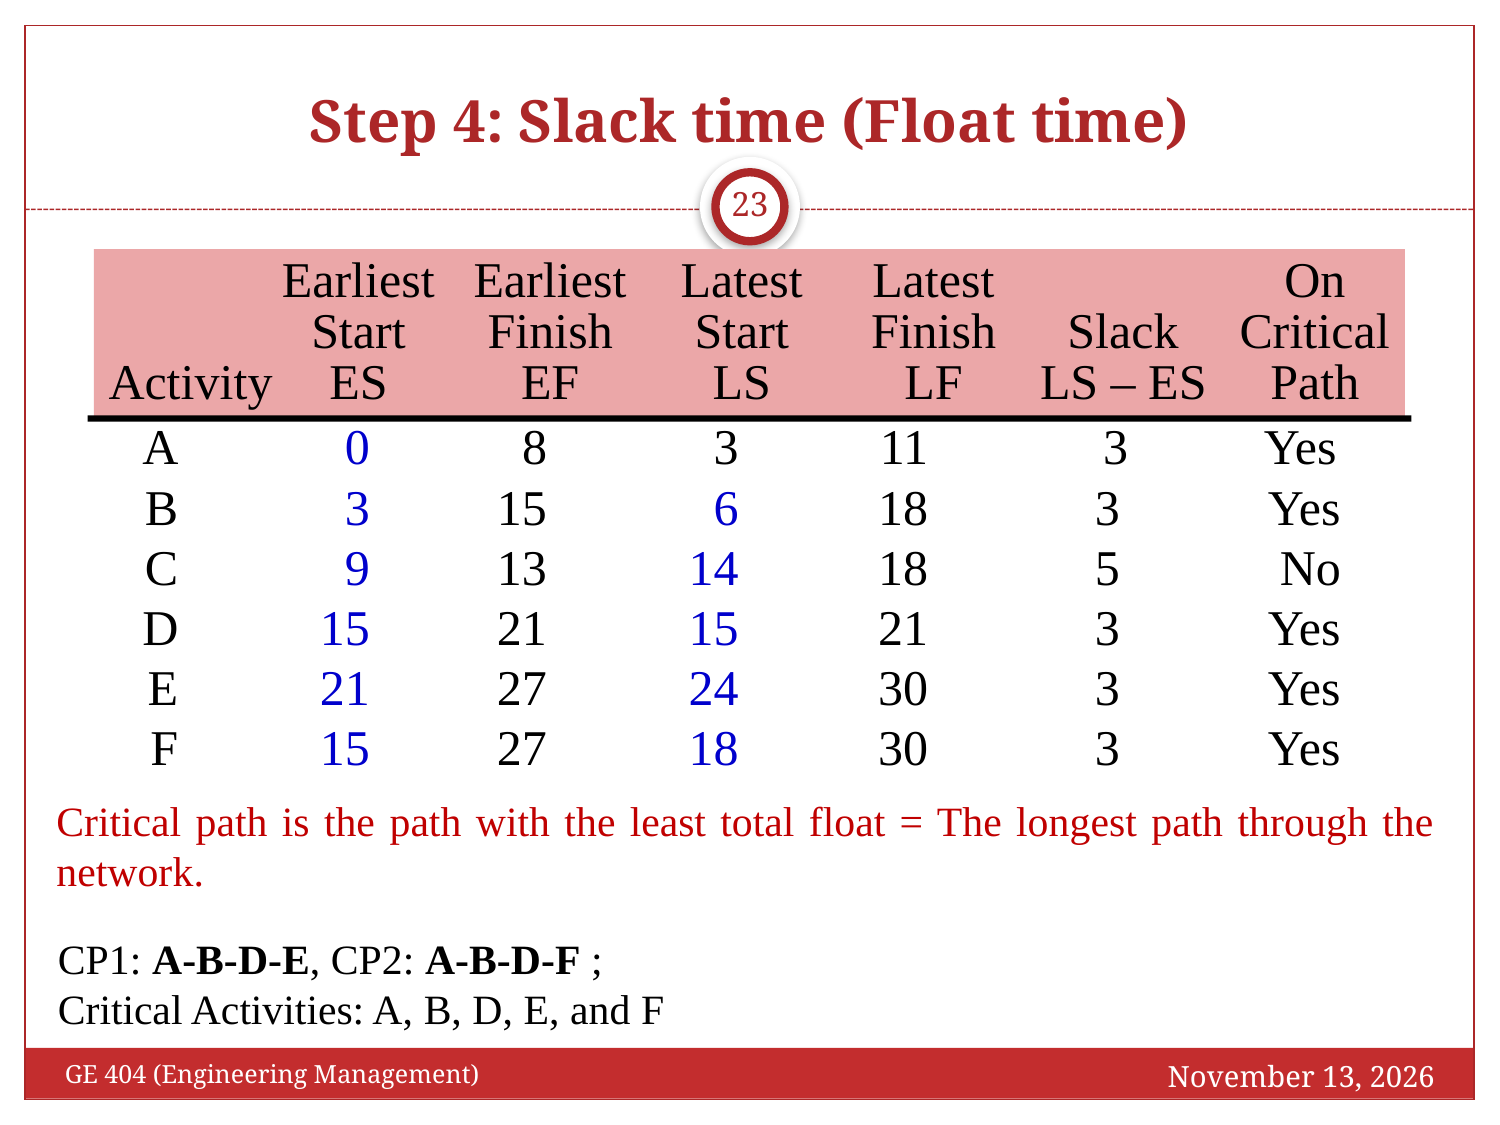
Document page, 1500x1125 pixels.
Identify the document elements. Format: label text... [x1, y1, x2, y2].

text_box CP1: A-B-D-E, CP2: A-B-D-F ; Critical Activities: A, B, D, E, and F [43, 925, 1318, 1041]
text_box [87, 248, 1412, 787]
text_box Critical path is the path with the least total float = The longest path through the network. [41, 787, 1450, 903]
slide_number 23 [712, 169, 788, 243]
footer GE 404 (Engineering Management) [50, 1051, 638, 1112]
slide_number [950, 1050, 1450, 1111]
title Step 4: Slack time (Float time) [49, 37, 1450, 162]
